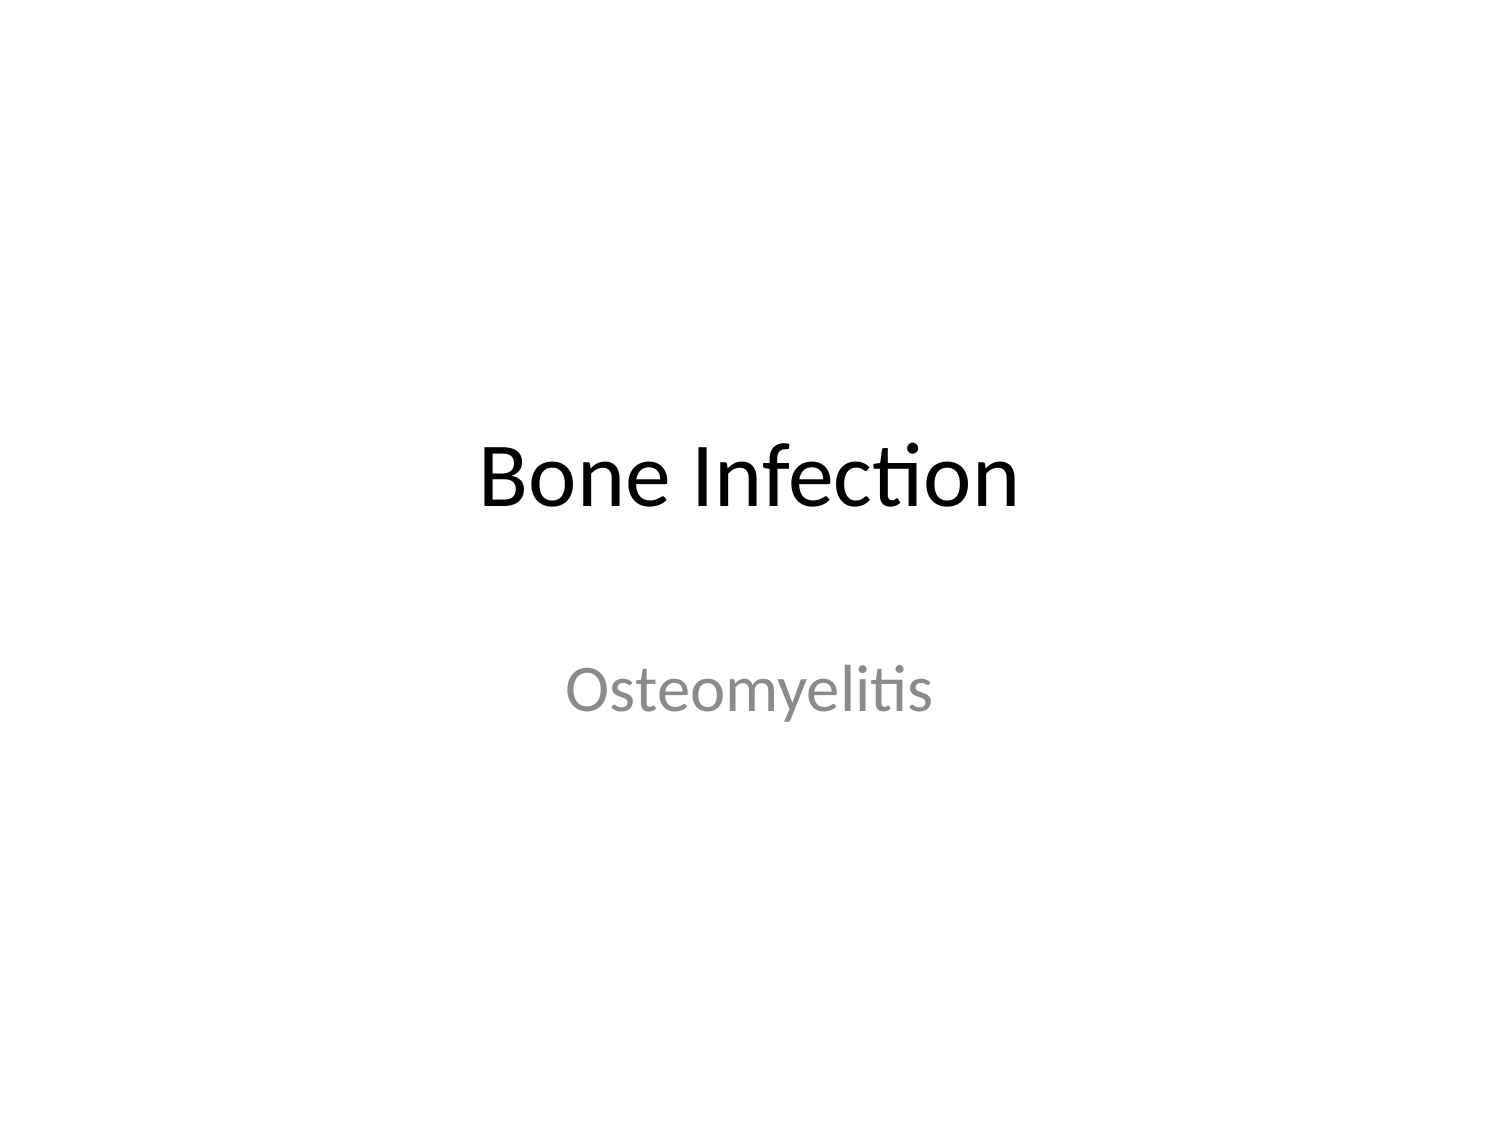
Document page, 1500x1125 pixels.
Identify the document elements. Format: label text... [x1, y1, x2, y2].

subtitle Osteomyelitis [225, 637, 1275, 925]
title Bone Infection [112, 349, 1388, 591]
